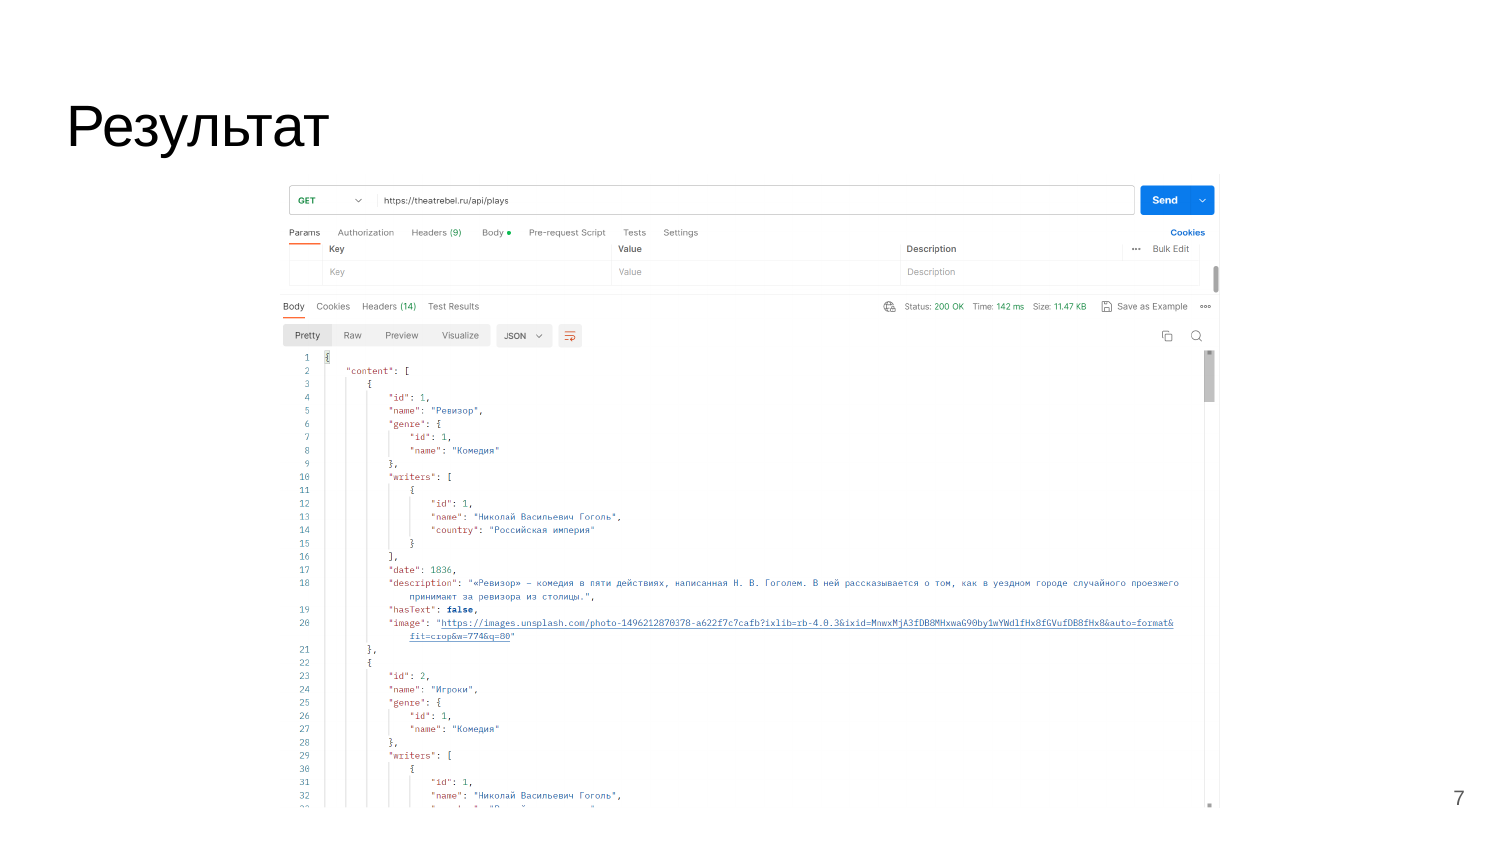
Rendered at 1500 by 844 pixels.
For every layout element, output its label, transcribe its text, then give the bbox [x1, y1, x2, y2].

title Результат [51, 72, 1449, 167]
picture [280, 174, 1220, 808]
slide_number 7 [1389, 764, 1480, 830]
